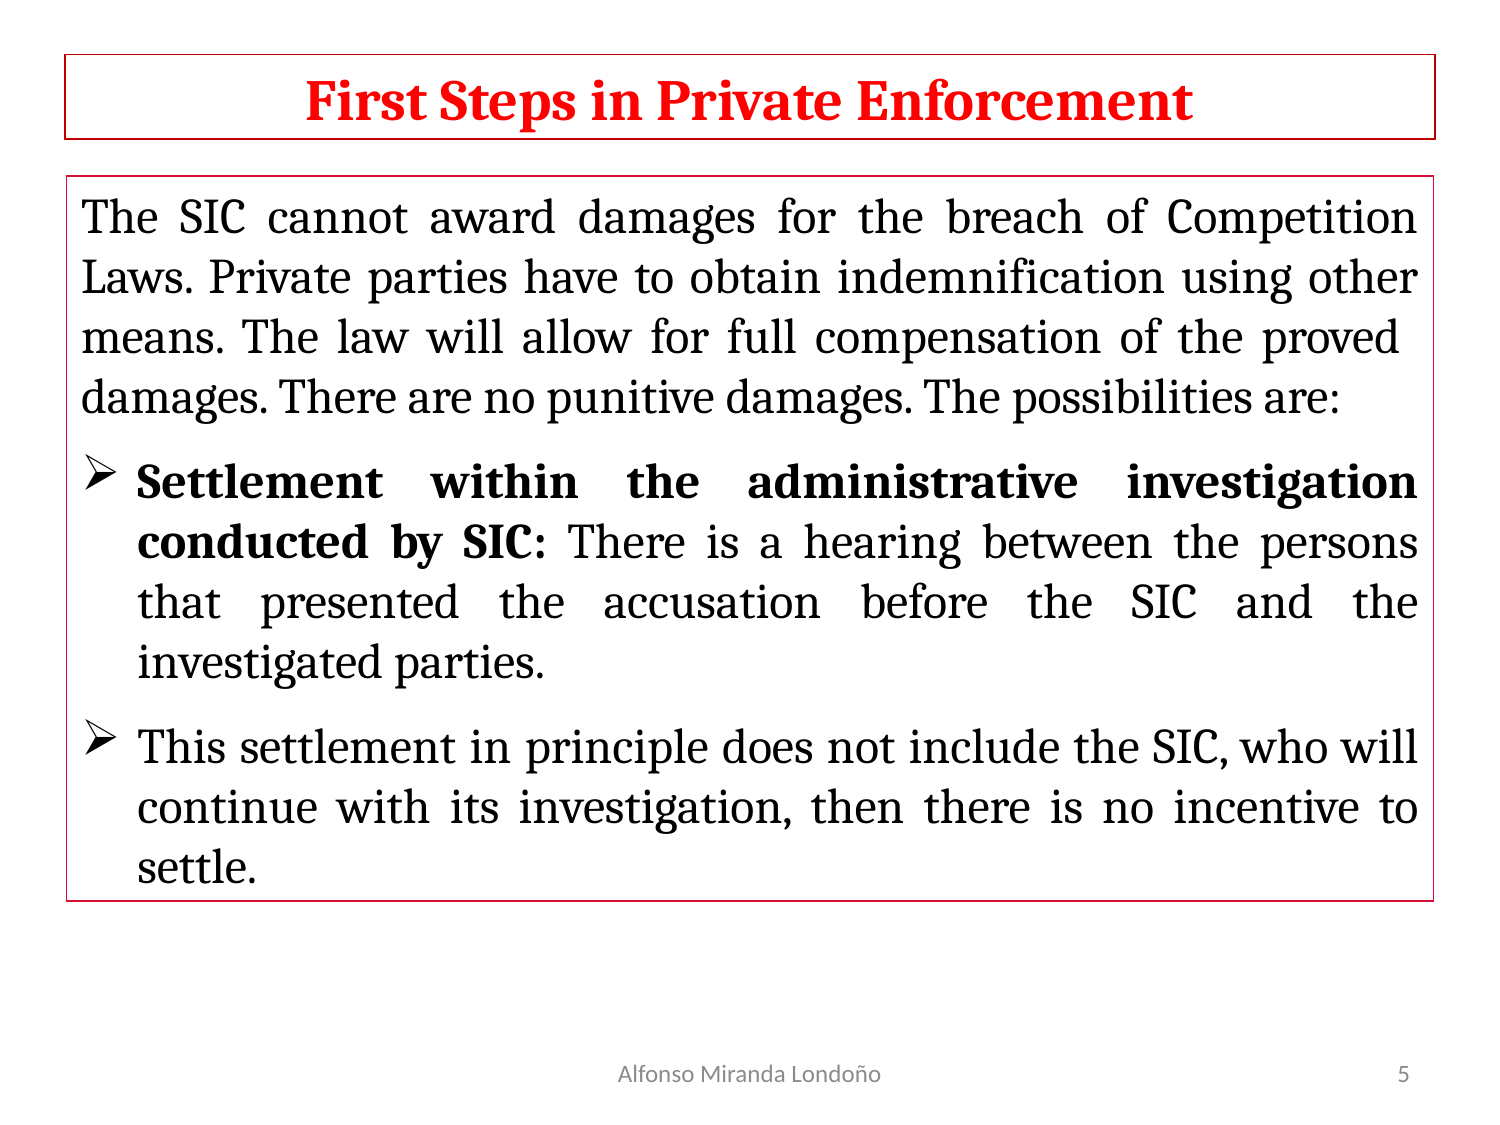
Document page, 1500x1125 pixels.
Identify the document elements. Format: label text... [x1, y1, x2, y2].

footer Alfonso Miranda Londoño [512, 1042, 988, 1103]
text_box First Steps in Private Enforcement [64, 54, 1436, 140]
text_box The SIC cannot award damages for the breach of Competition Laws. Private parties have to obtain indemnification using other means. The law will allow for full compensation of the proved damages. There are no punitive damages. The possibilities are: Settlement within the administrative investigation conducted by SIC: There is a hearing between the persons that presented the accusation before the SIC and the investigated parties. This settlement in principle does not include the SIC, who will continue with its investigation, then there is no incentive to settle. [66, 176, 1434, 901]
slide_number 5 [1074, 1042, 1425, 1103]
